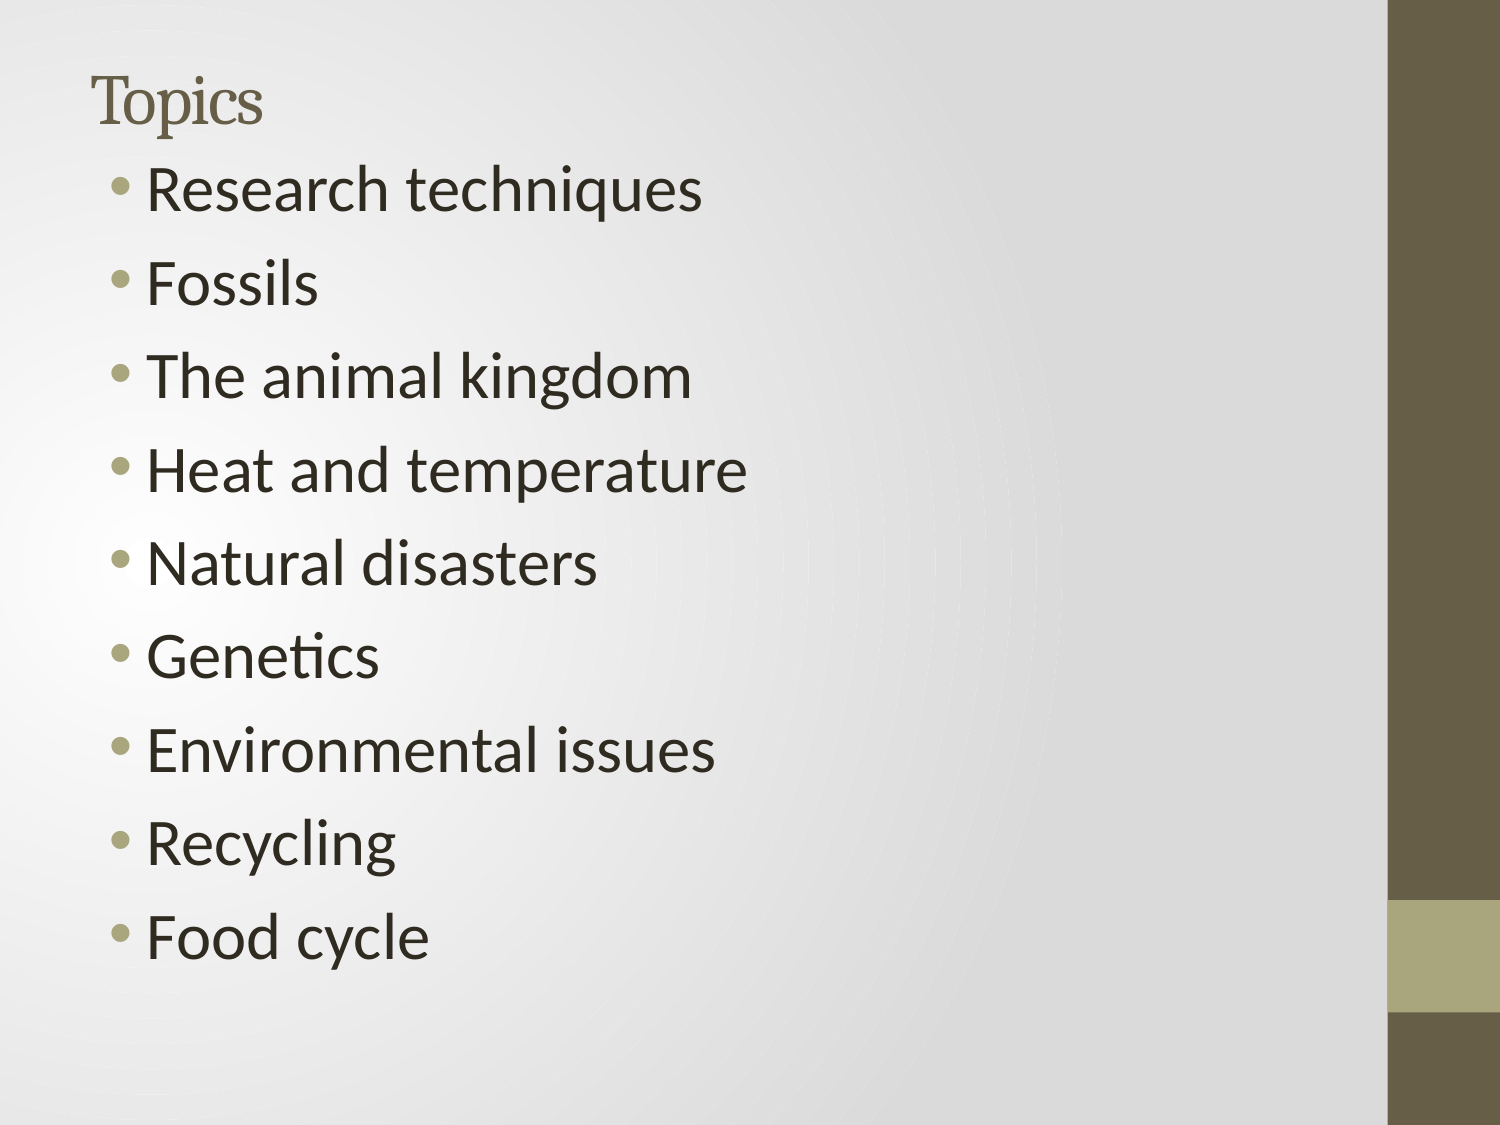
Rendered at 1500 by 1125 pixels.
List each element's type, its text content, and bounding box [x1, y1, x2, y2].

list Research techniques Fossils The animal kingdom Heat and temperature Natural disasters Genetics Environmental issues Recycling Food cycle [75, 137, 1425, 1005]
title Topics [75, 45, 1325, 137]
